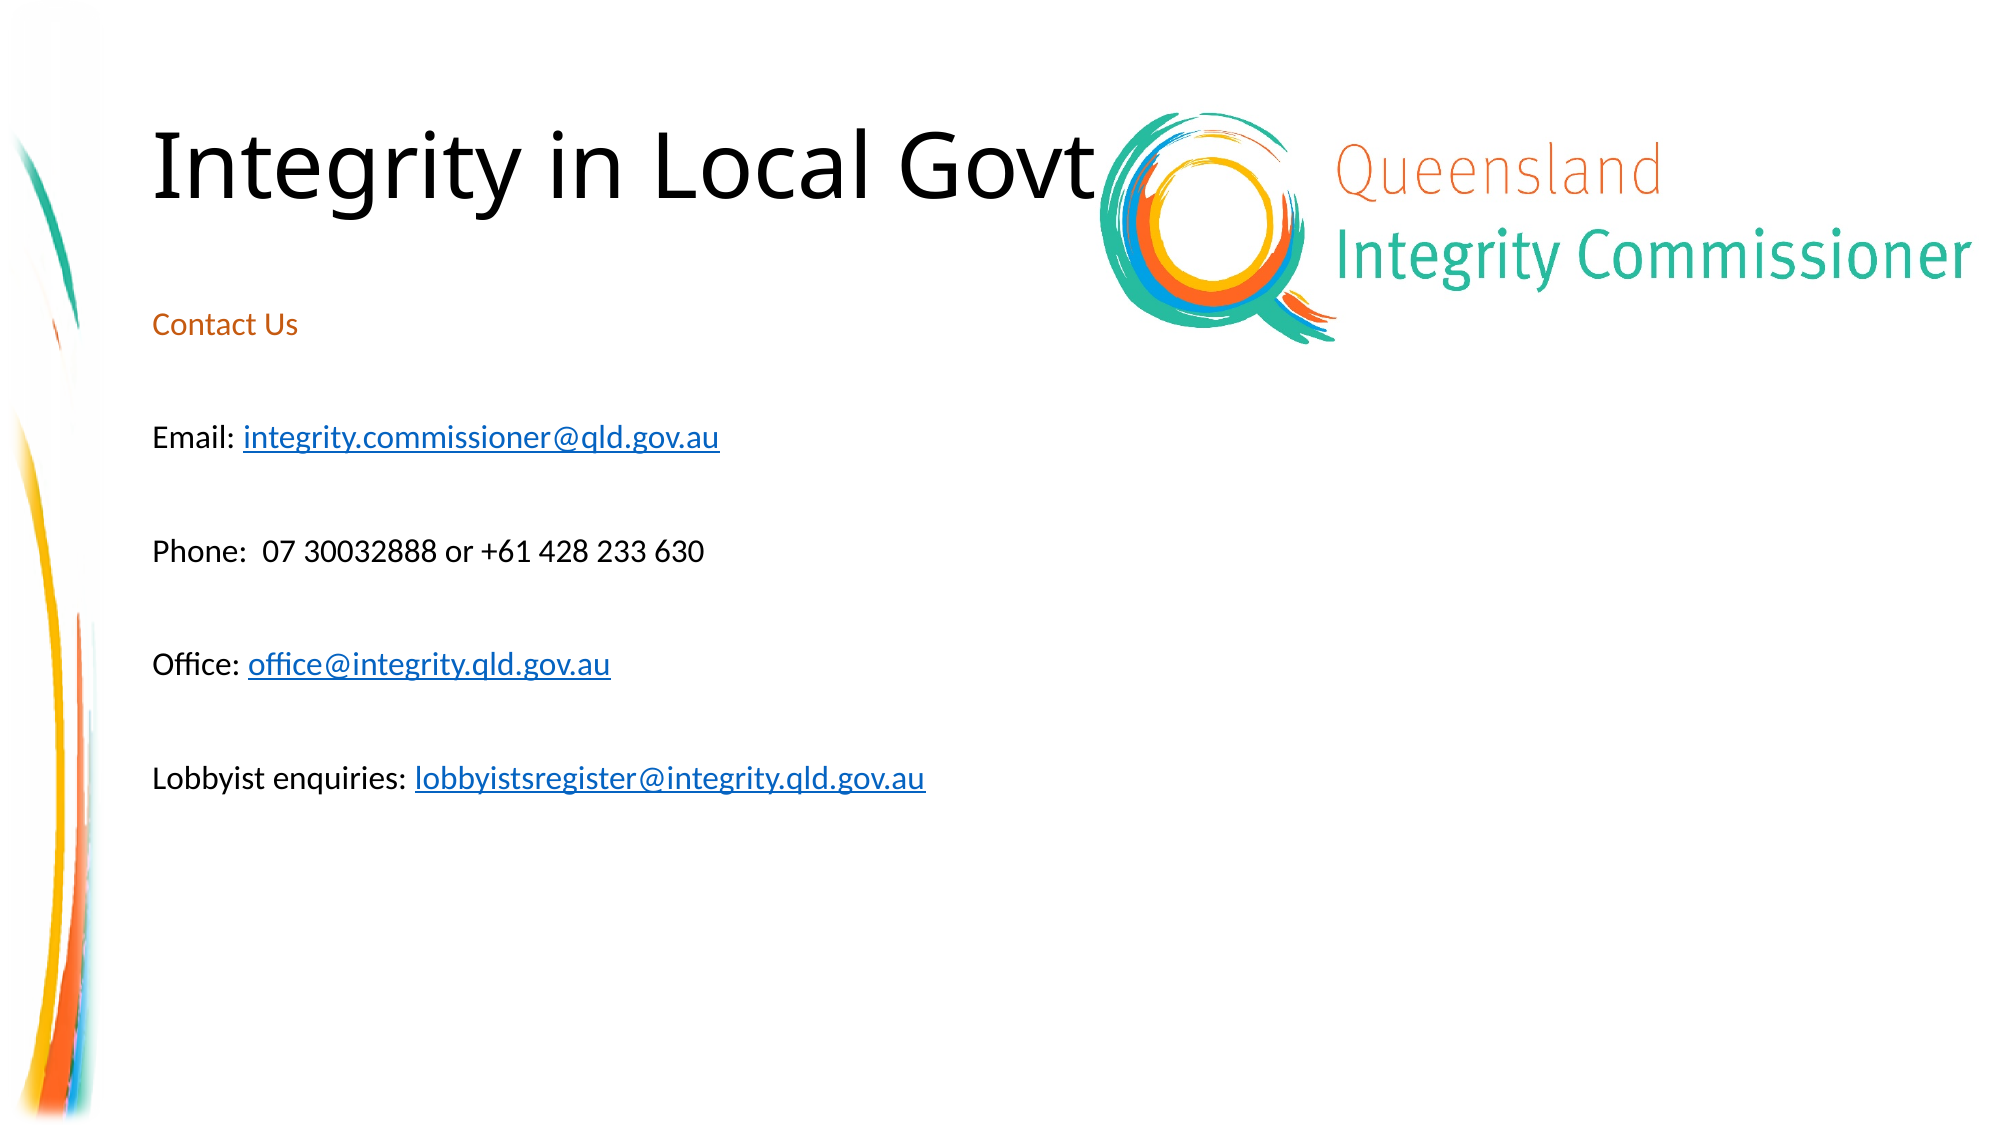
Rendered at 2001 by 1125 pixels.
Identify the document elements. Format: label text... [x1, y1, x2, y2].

picture [1073, 38, 2000, 404]
title Integrity in Local Govt [137, 59, 1073, 278]
list Contact Us Email: integrity.commissioner@qld.gov.au Phone: 07 30032888 or +61 428 233 630 Office: office@integrity.qld.gov.au Lobbyist enquiries: lobbyistsregister@integrity.qld.gov.au [137, 299, 1863, 1014]
picture [0, 0, 111, 1125]
